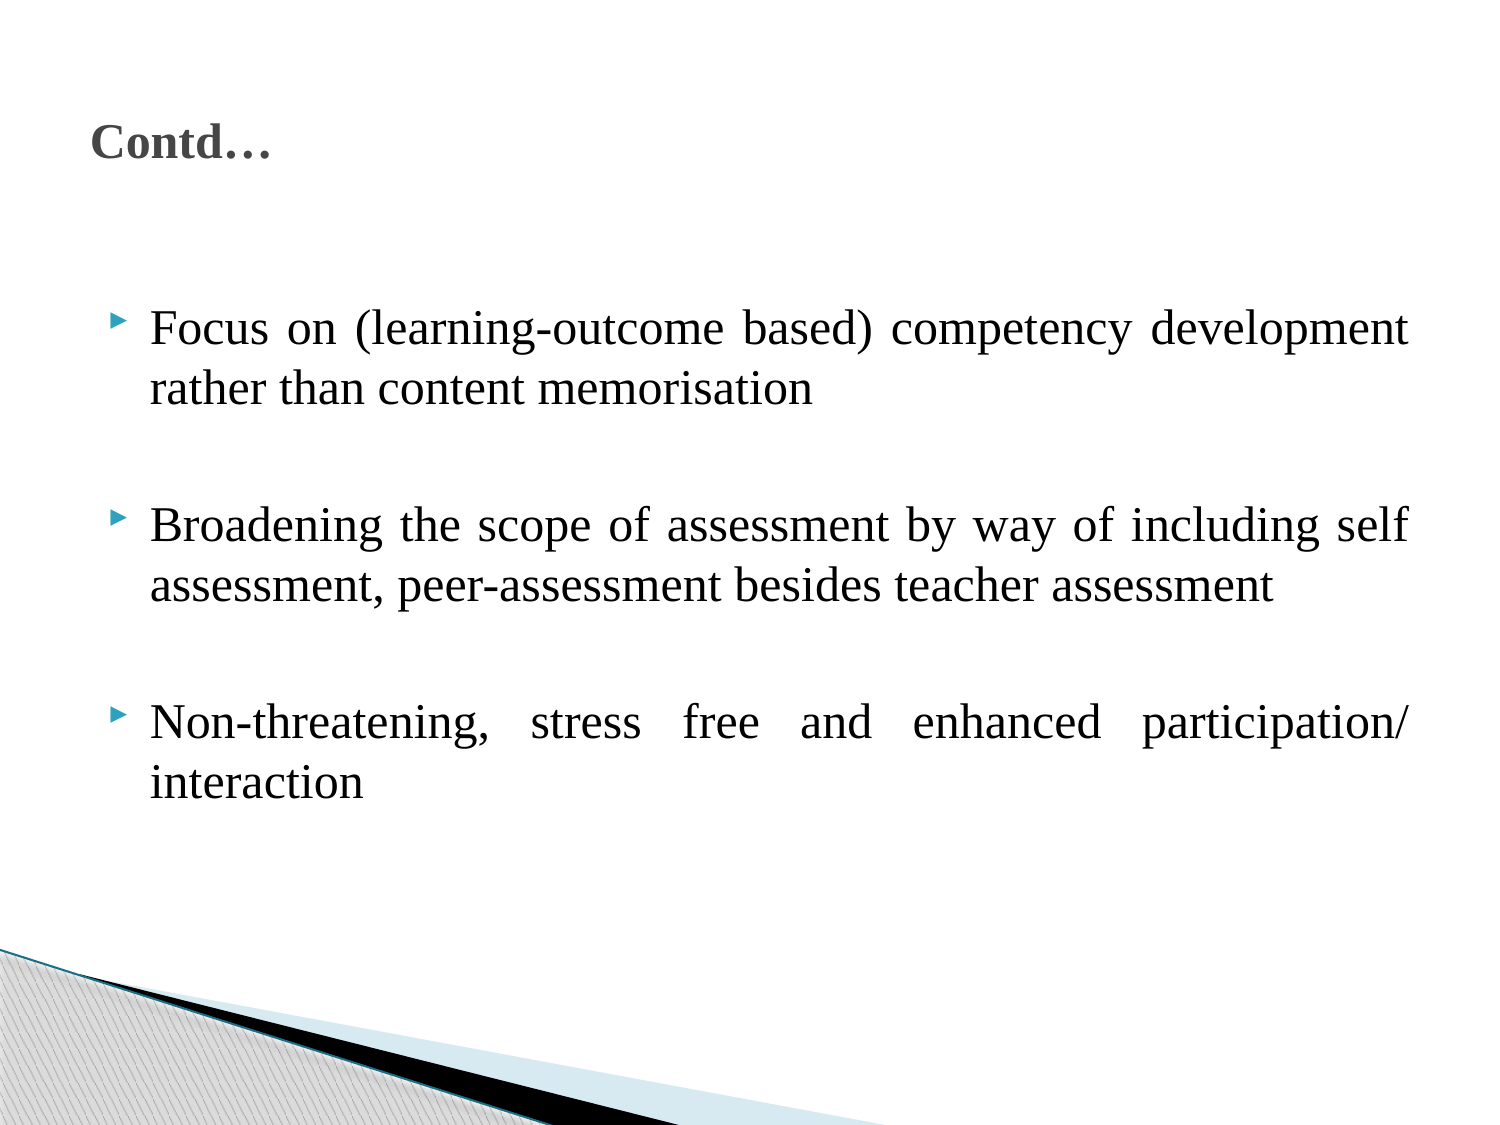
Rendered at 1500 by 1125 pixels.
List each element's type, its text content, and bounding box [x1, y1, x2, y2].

list Focus on (learning-outcome based) competency development rather than content memorisation Broadening the scope of assessment by way of including self assessment, peer-assessment besides teacher assessment Non-threatening, stress free and enhanced participation/ interaction [75, 287, 1425, 986]
title Contd… [75, 45, 1425, 233]
